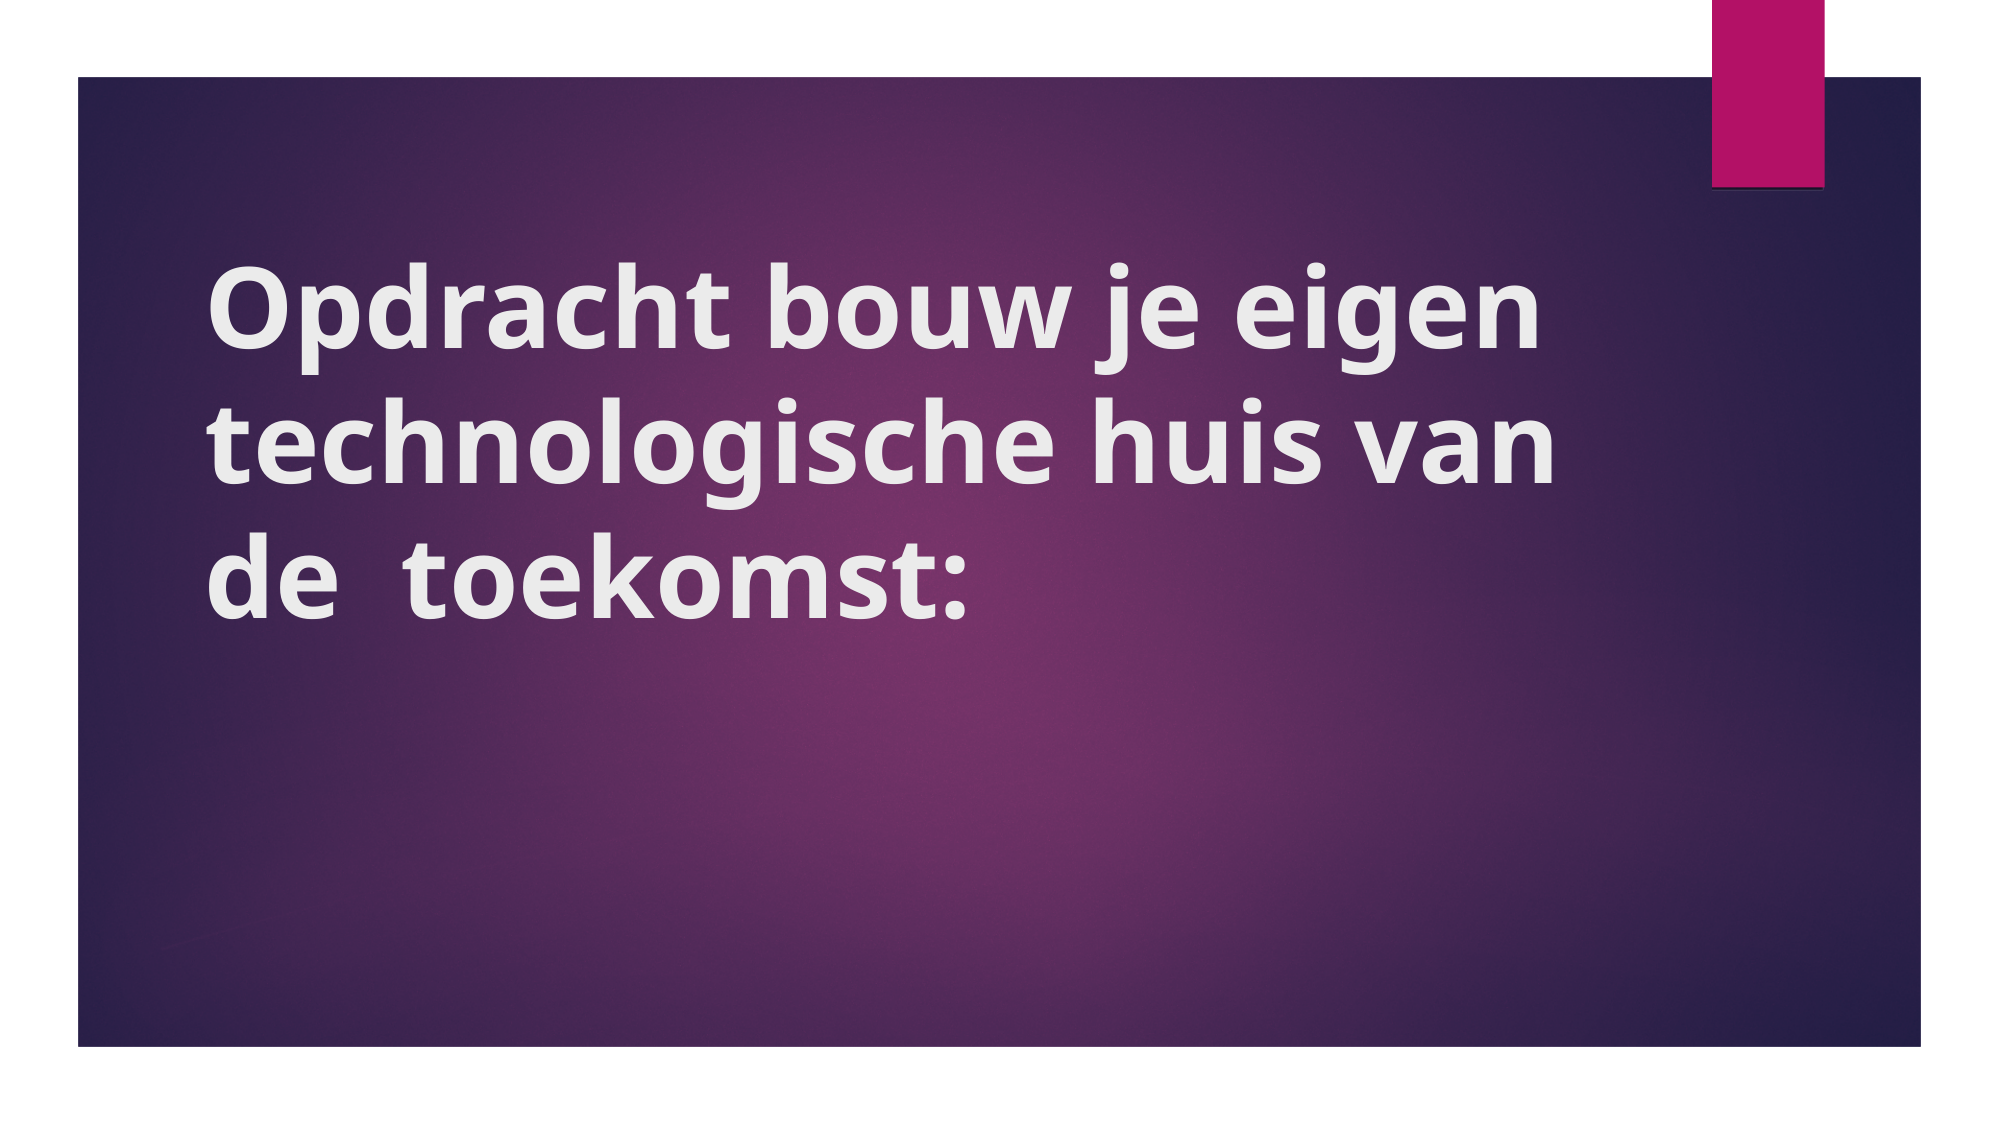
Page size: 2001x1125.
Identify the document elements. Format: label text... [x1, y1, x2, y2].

picture [79, 78, 1920, 1046]
title Opdracht bouw je eigen technologische huis van de toekomst: [189, 344, 1638, 784]
